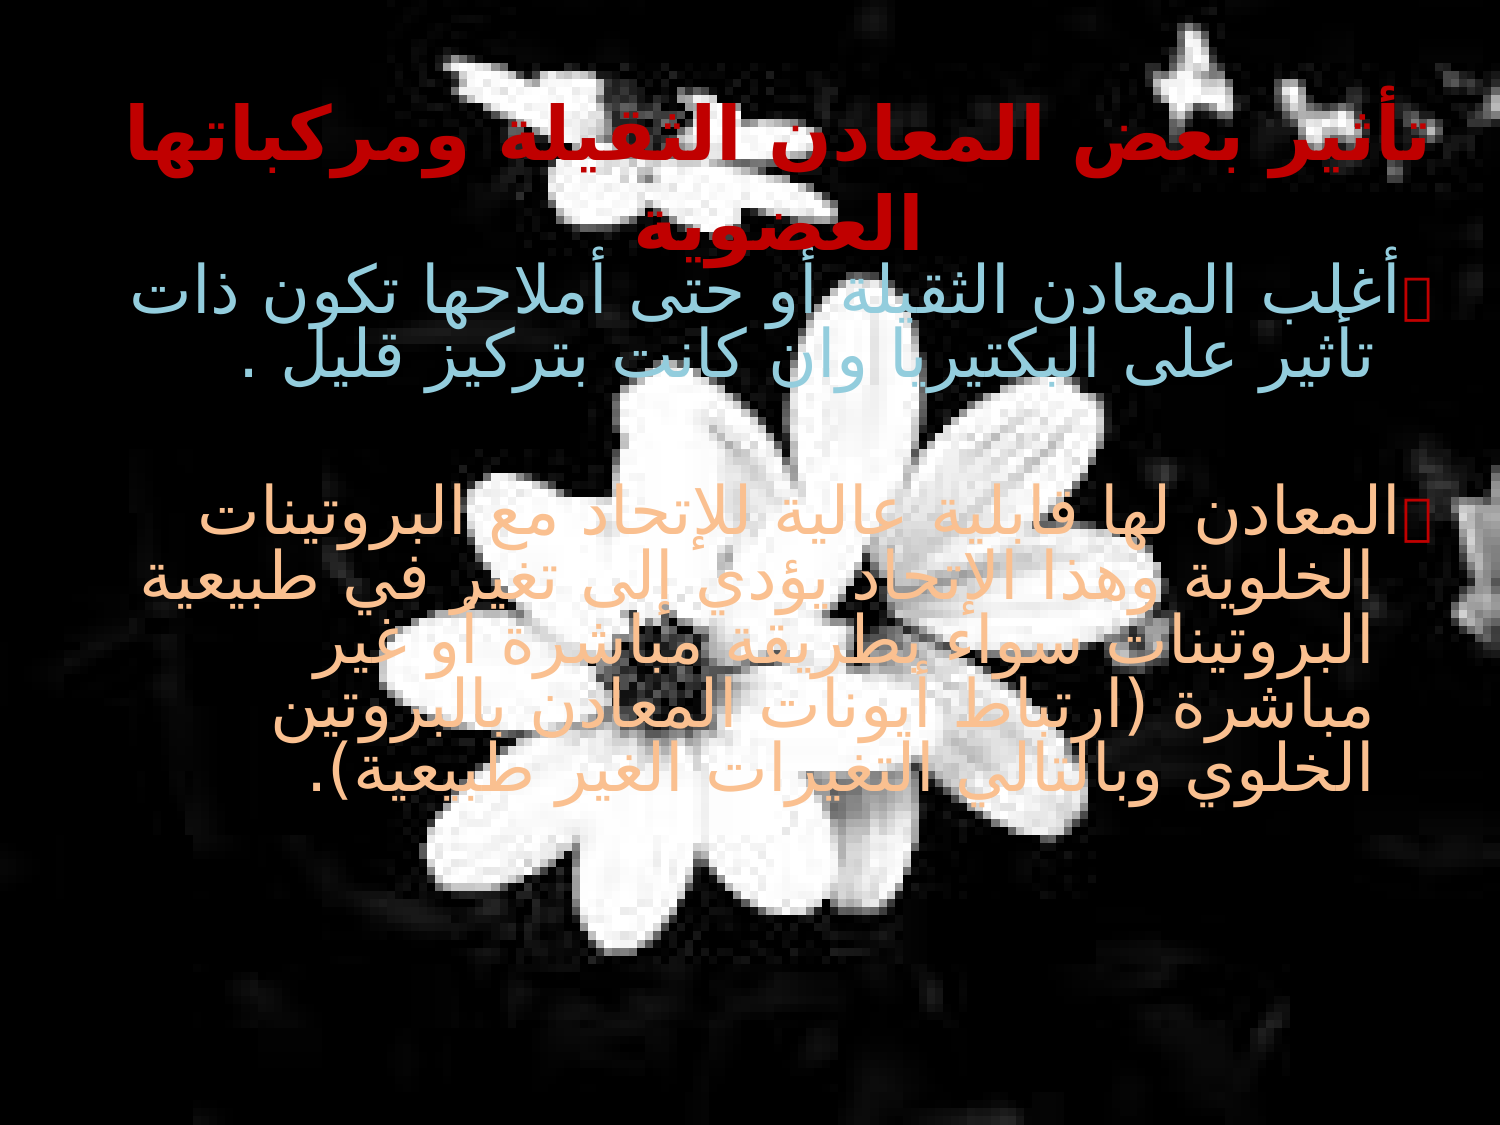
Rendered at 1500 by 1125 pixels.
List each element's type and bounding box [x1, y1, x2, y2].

list [0, 0, 1500, 1125]
